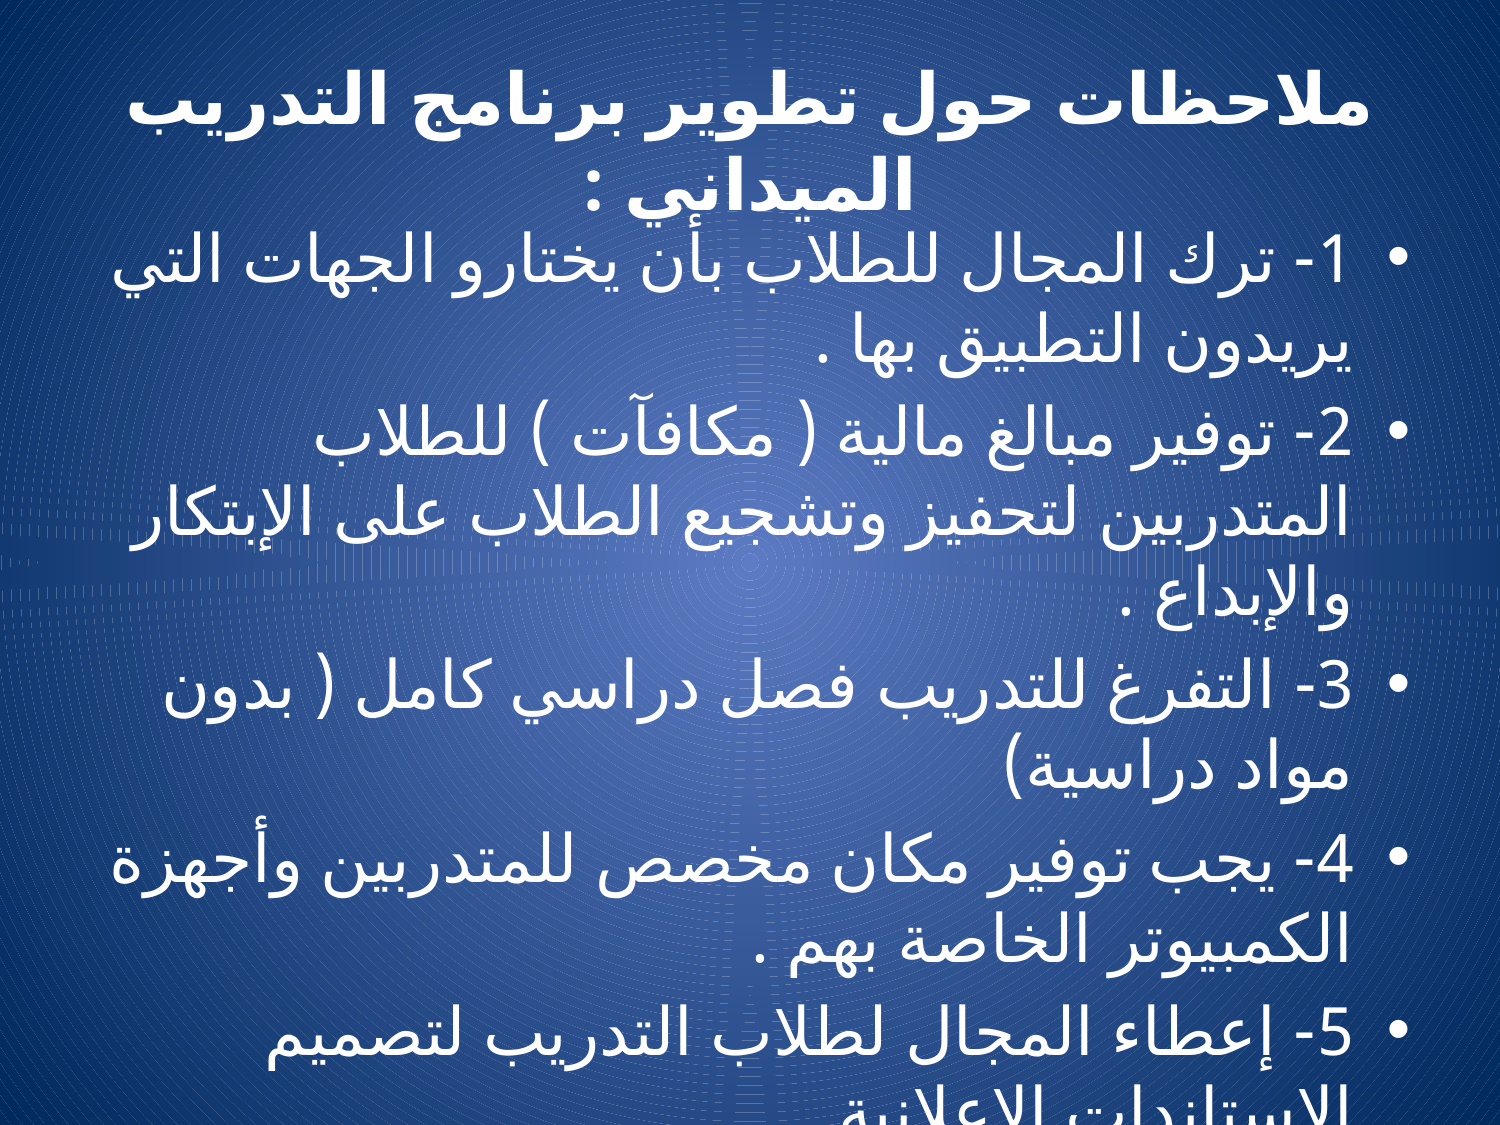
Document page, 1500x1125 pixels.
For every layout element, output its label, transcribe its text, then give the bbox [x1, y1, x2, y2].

list 1- ترك المجال للطلاب بأن يختارو الجهات التي يريدون التطبيق بها . 2- توفير مبالغ مالية ( مكافآت ) للطلاب المتدربين لتحفيز وتشجيع الطلاب على الإبتكار والإبداع . 3- التفرغ للتدريب فصل دراسي كامل ( بدون مواد دراسية) 4- يجب توفير مكان مخصص للمتدربين وأجهزة الكمبيوتر الخاصة بهم . 5- إعطاء المجال لطلاب التدريب لتصميم الاستاندات الإعلانية . [75, 208, 1425, 1083]
title ملاحظات حول تطوير برنامج التدريب الميداني : [75, 45, 1425, 208]
